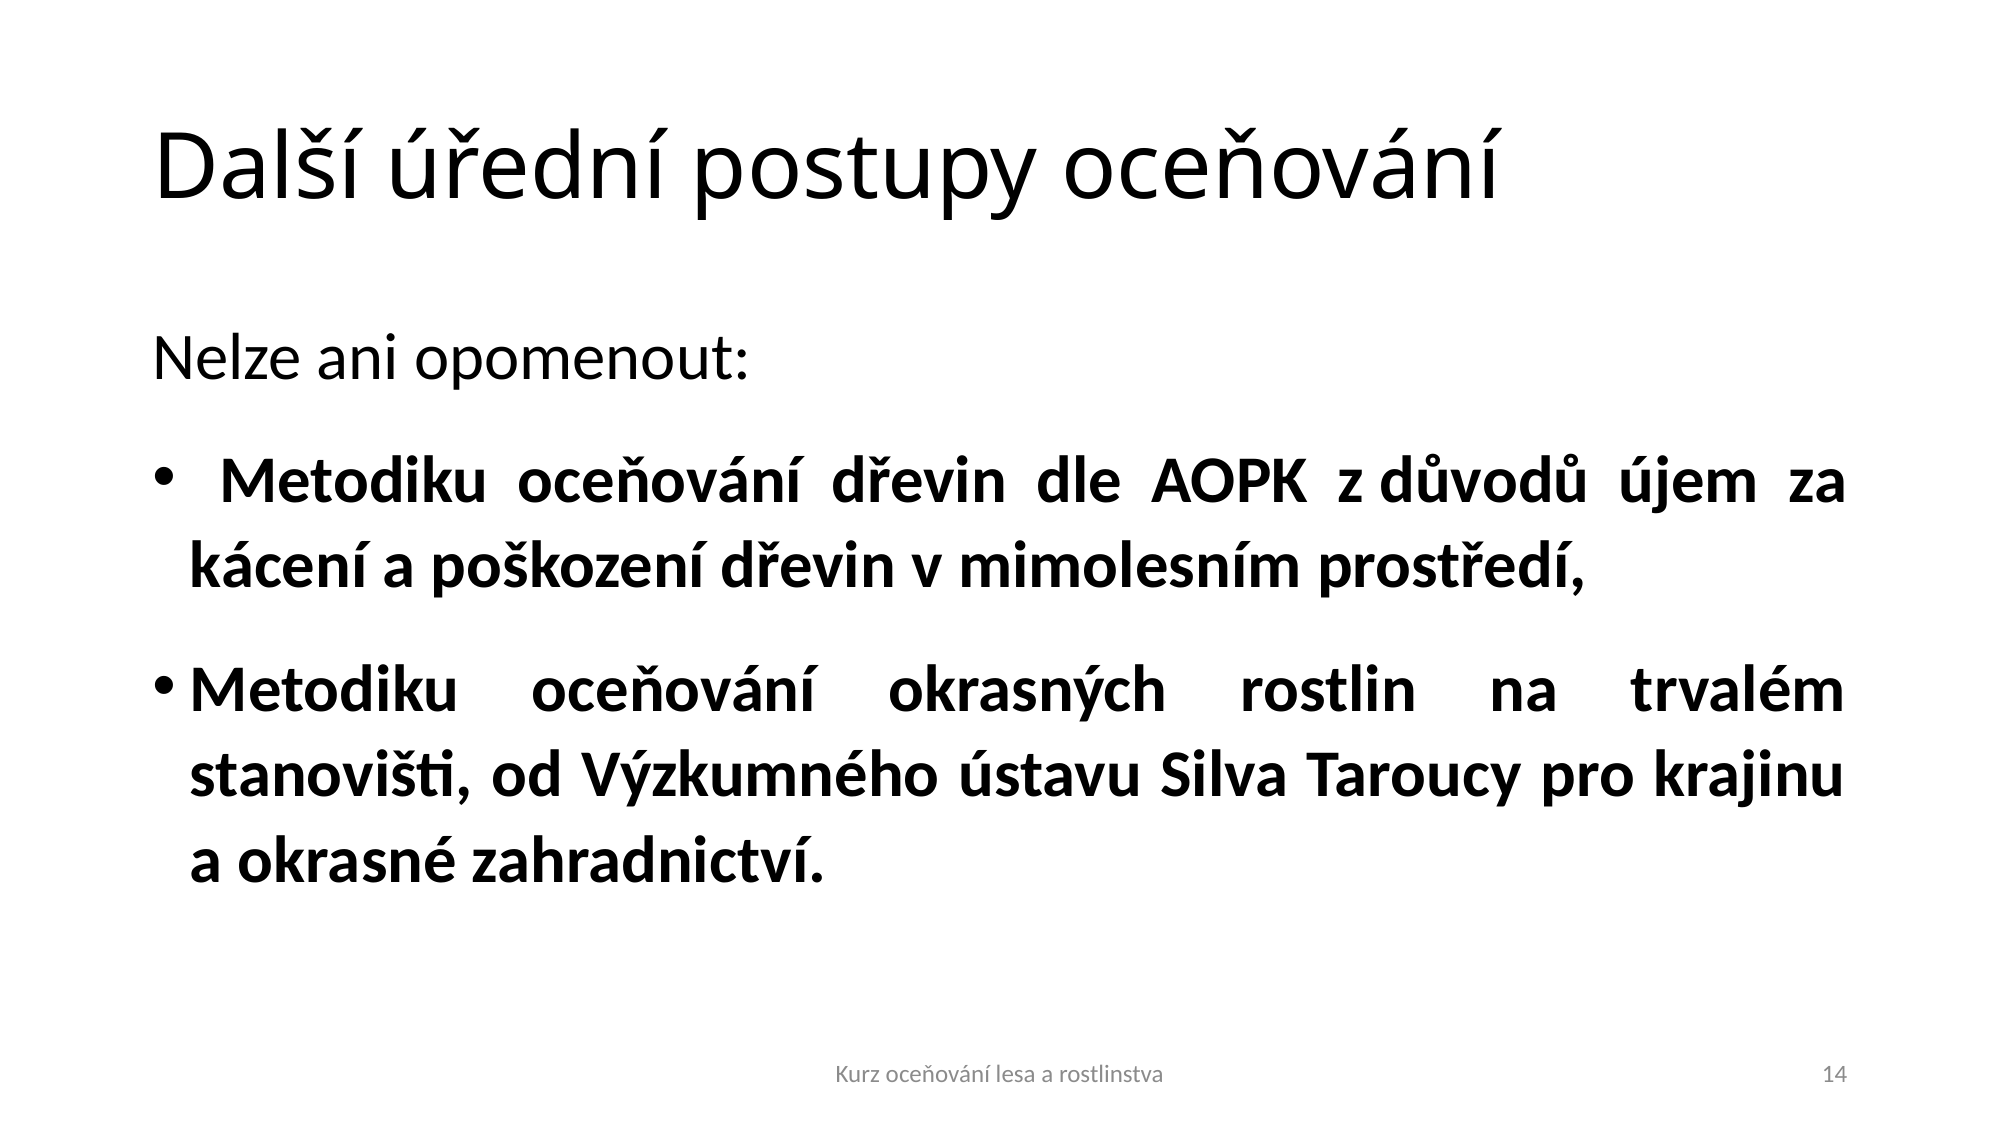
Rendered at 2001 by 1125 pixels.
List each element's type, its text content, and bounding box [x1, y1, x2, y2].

list Nelze ani opomenout: Metodiku oceňování dřevin dle AOPK z důvodů újem za kácení a poškození dřevin v mimolesním prostředí, Metodiku oceňování okrasných rostlin na trvalém stanovišti, od Výzkumného ústavu Silva Taroucy pro krajinu a okrasné zahradnictví. [137, 299, 1863, 1014]
footer Kurz oceňování lesa a rostlinstva [662, 1042, 1338, 1103]
title Další úřední postupy oceňování [137, 59, 1863, 278]
slide_number 14 [1412, 1042, 1863, 1103]
